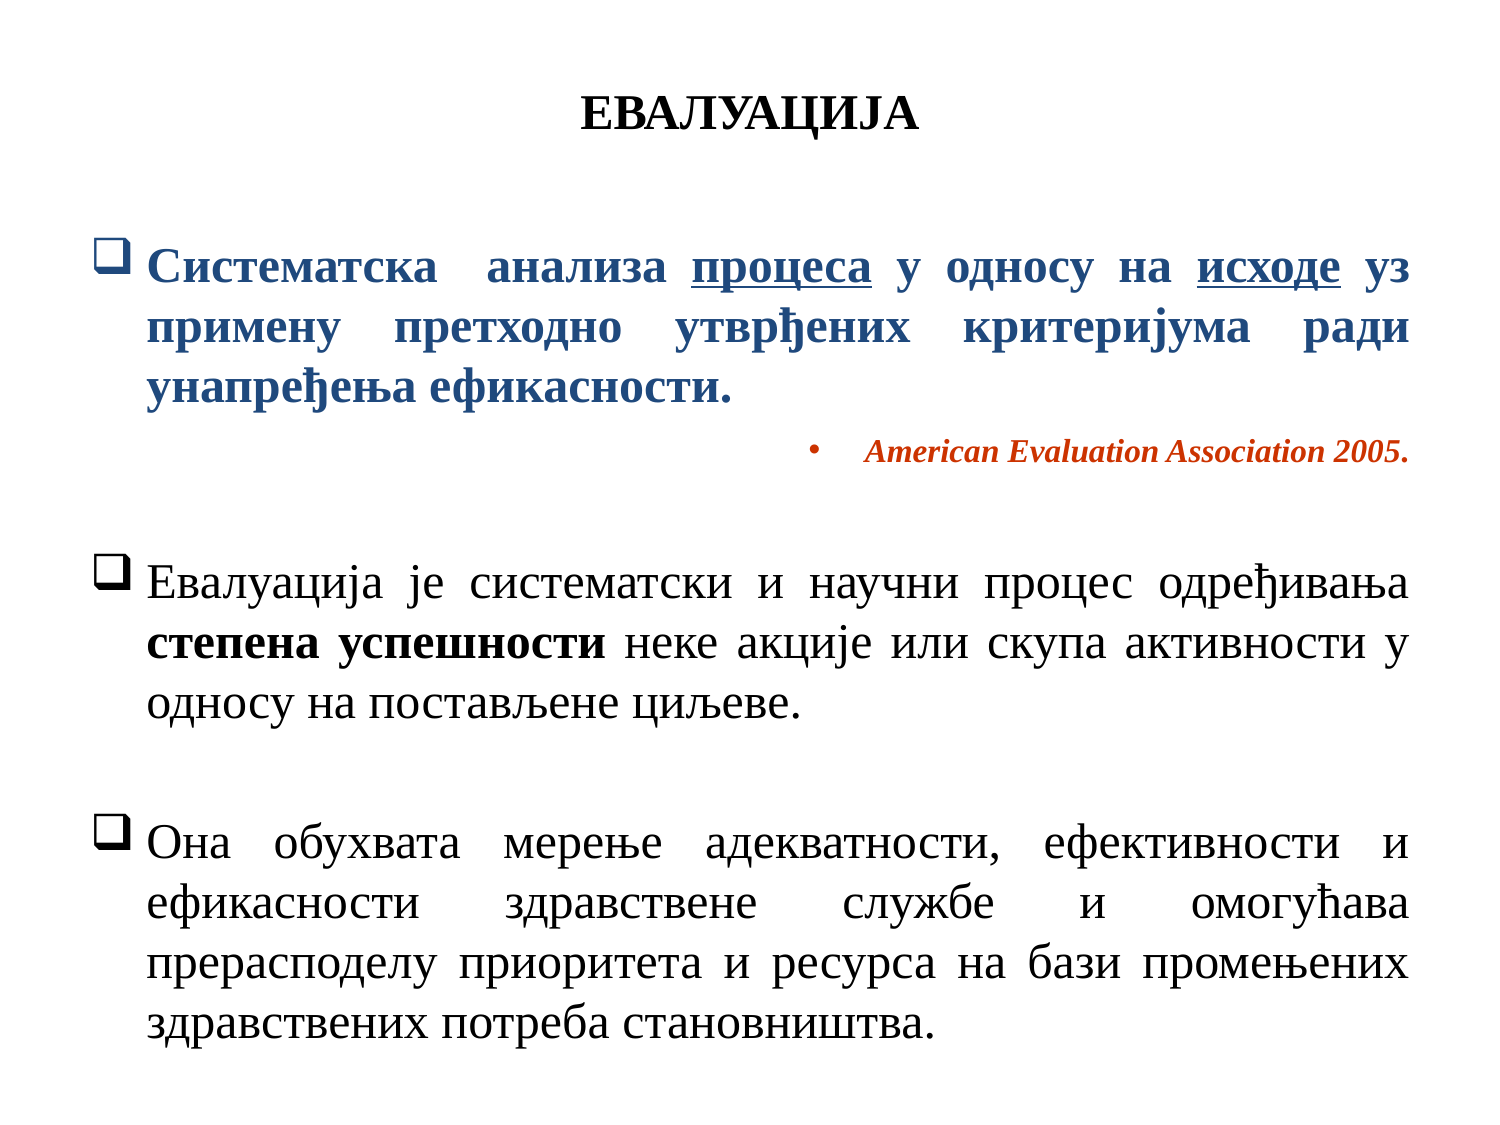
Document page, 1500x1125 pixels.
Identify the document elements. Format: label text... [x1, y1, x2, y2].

list Систематска анализа процеса у односу на исходе уз примену претходно утврђених критеријума ради унапређења ефикасности. American Evaluation Association 2005. Евалуација је систематски и научни процес одређивања степена успешности неке акције или скупа активности у односу на постављене циљеве. Она обухвата мерење адекватности, ефективности и ефикасности здравствене службе и омогућава прерасподелу приоритета и ресурса на бази промењених здравствених потреба становништва. [75, 224, 1425, 1075]
title ЕВАЛУАЦИЈА [75, 45, 1425, 175]
